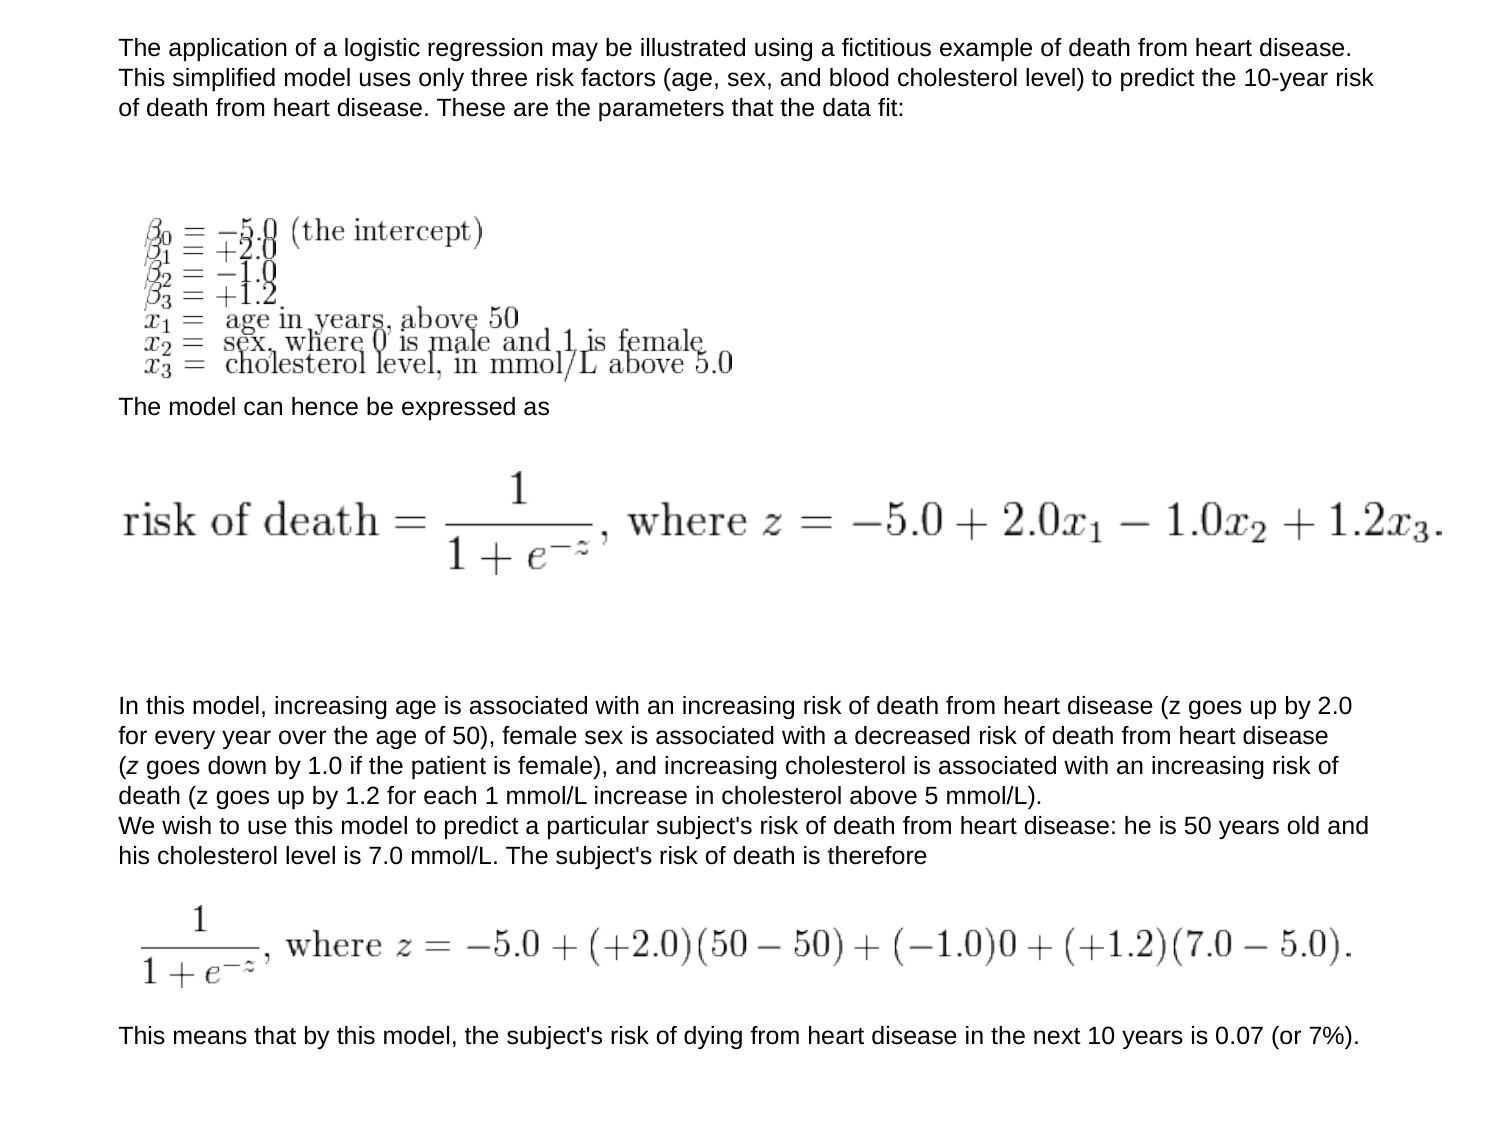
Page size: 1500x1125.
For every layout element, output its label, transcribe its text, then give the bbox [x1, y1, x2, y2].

picture [141, 904, 1352, 988]
picture [123, 471, 1442, 575]
text_box The application of a logistic regression may be illustrated using a fictitious example of death from heart disease. This simplified model uses only three risk factors (age, sex, and blood cholesterol level) to predict the 10-year risk of death from heart disease. These are the parameters that the data fit: The model can hence be expressed as In this model, increasing age is associated with an increasing risk of death from heart disease (z goes up by 2.0 for every year over the age of 50), female sex is associated with a decreased risk of death from heart disease (z goes down by 1.0 if the patient is female), and increasing cholesterol is associated with an increasing risk of death (z goes up by 1.2 for each 1 mmol/L increase in cholesterol above 5 mmol/L). We wish to use this model to predict a particular subject's risk of death from heart disease: he is 50 years old and his cholesterol level is 7.0 mmol/L. The subject's risk of death is therefore This means that by this model, the subject's risk of dying from heart disease in the next 10 years is 0.07 (or 7%). [76, 25, 1388, 1052]
picture [143, 215, 732, 382]
